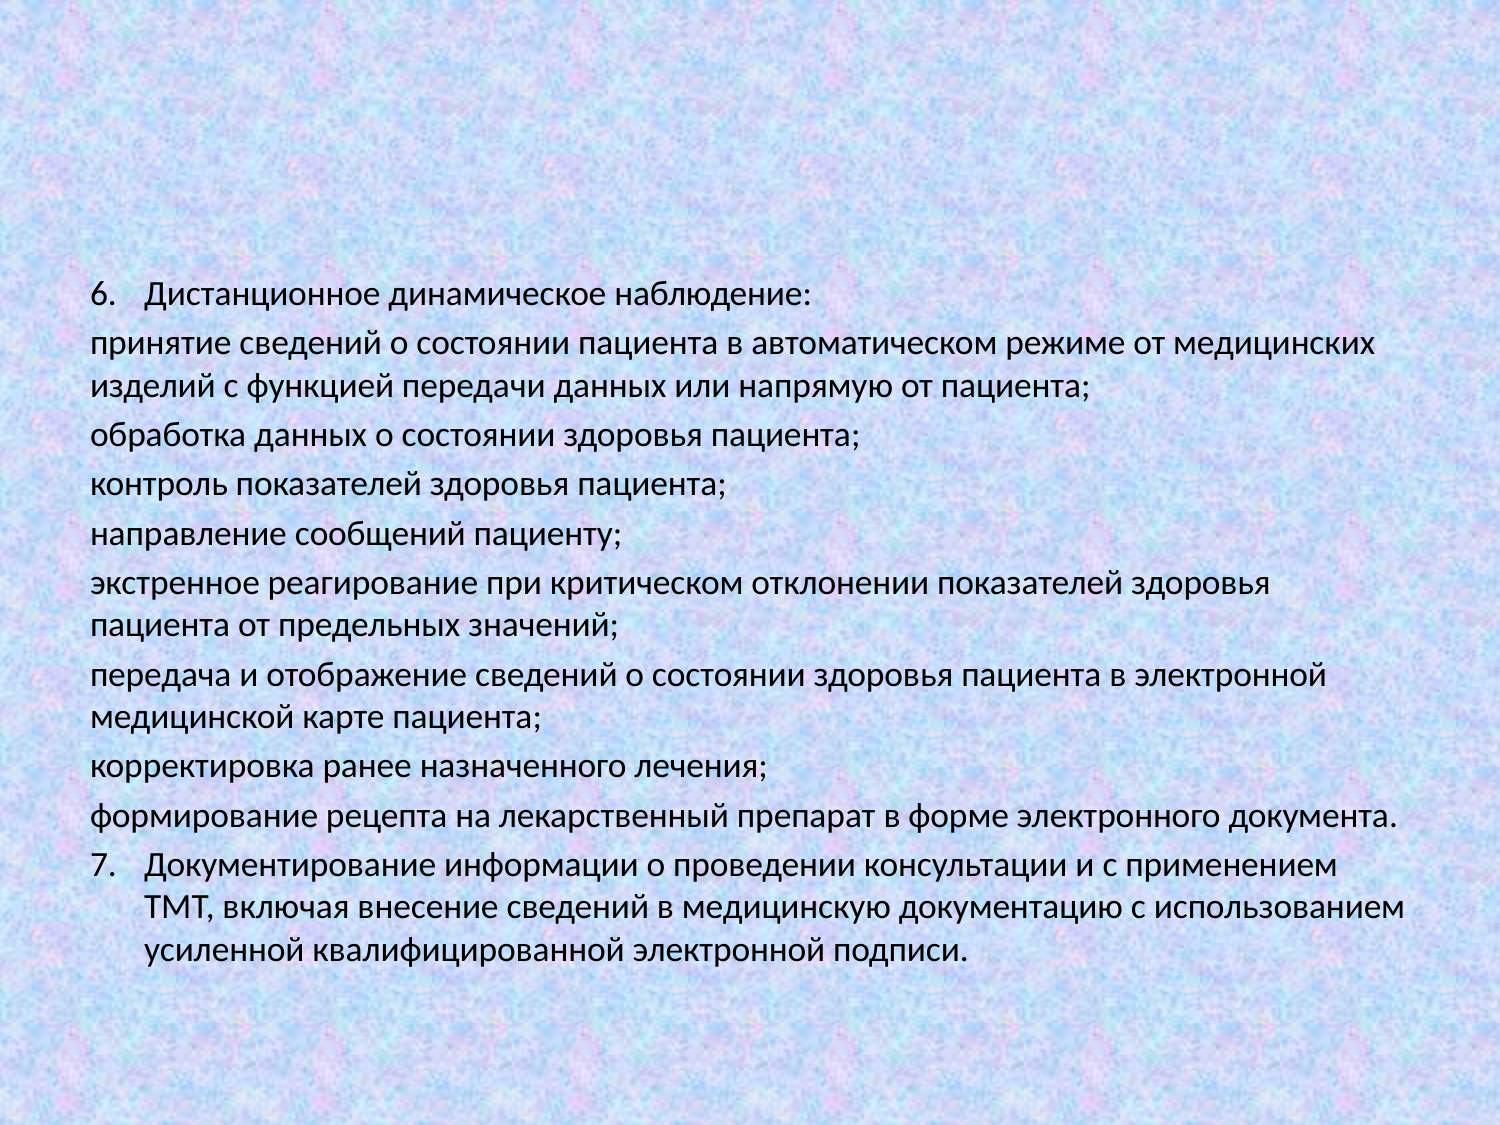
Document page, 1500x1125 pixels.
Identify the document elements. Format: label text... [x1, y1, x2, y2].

list Дистанционное динамическое наблюдение: принятие сведений о состоянии пациента в автоматическом режиме от медицинских изделий с функцией передачи данных или напрямую от пациента; обработка данных о состоянии здоровья пациента; контроль показателей здоровья пациента; направление сообщений пациенту; экстренное реагирование при критическом отклонении показателей здоровья пациента от предельных значений; передача и отображение сведений о состоянии здоровья пациента в электронной медицинской карте пациента; корректировка ранее назначенного лечения; формирование рецепта на лекарственный препарат в форме электронного документа. Документирование информации о проведении консультации и с применением ТМТ, включая внесение сведений в медицинскую документацию с использованием усиленной квалифицированной электронной подписи. [75, 262, 1425, 1005]
picture [0, 0, 1500, 1125]
